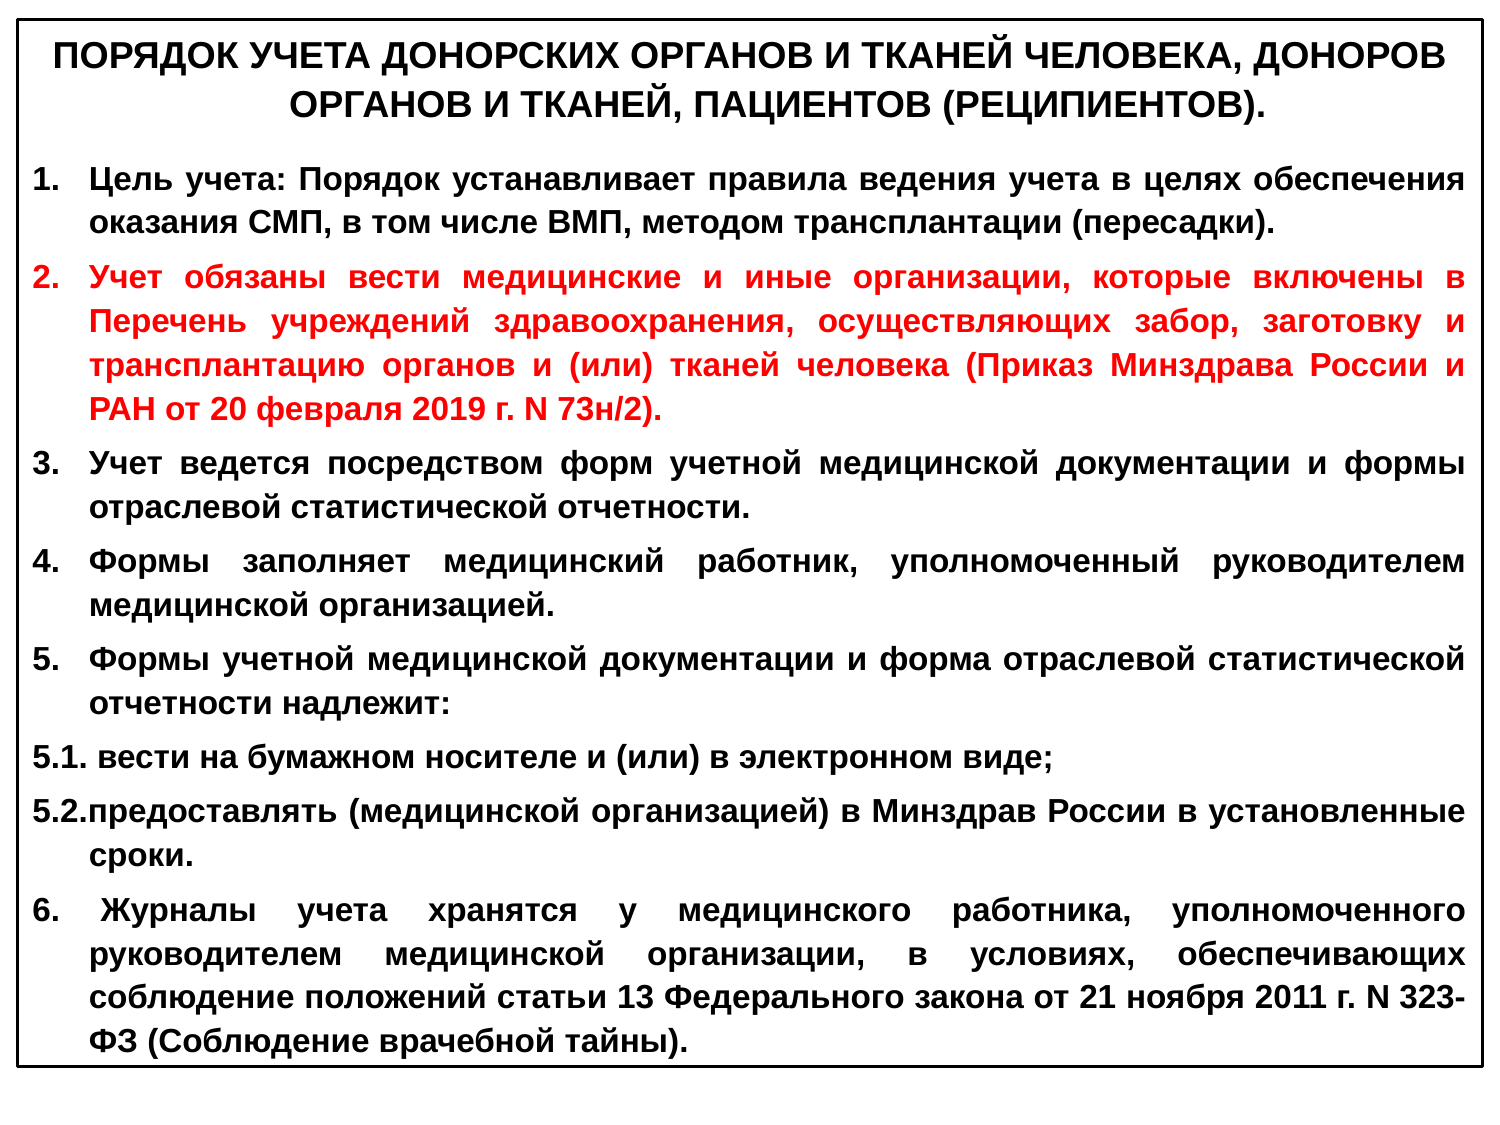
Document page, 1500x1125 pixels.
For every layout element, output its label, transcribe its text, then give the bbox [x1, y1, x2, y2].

text_box ПОРЯДОК УЧЕТА ДОНОРСКИХ ОРГАНОВ И ТКАНЕЙ ЧЕЛОВЕКА, ДОНОРОВ ОРГАНОВ И ТКАНЕЙ, ПАЦИЕНТОВ (РЕЦИПИЕНТОВ). Цель учета: Порядок устанавливает правила ведения учета в целях обеспечения оказания СМП, в том числе ВМП, методом трансплантации (пересадки). Учет обязаны вести медицинские и иные организации, которые включены в Перечень учреждений здравоохранения, осуществляющих забор, заготовку и трансплантацию органов и (или) тканей человека (Приказ Минздрава России и РАН от 20 февраля 2019 г. N 73н/2). Учет ведется посредством форм учетной медицинской документации и формы отраслевой статистической отчетности. Формы заполняет медицинский работник, уполномоченный руководителем медицинской организацией. Формы учетной медицинской документации и форма отраслевой статистической отчетности надлежит: 5.1. вести на бумажном носителе и (или) в электронном виде; 5.2.предоставлять (медицинской организацией) в Минздрав России в установленные сроки. 6. Журналы учета хранятся у медицинского работника, уполномоченного руководителем медицинской организации, в условиях, обеспечивающих соблюдение положений статьи 13 Федерального закона от 21 ноября 2011 г. N 323-ФЗ (Соблюдение врачебной тайны). [17, 19, 1483, 1067]
